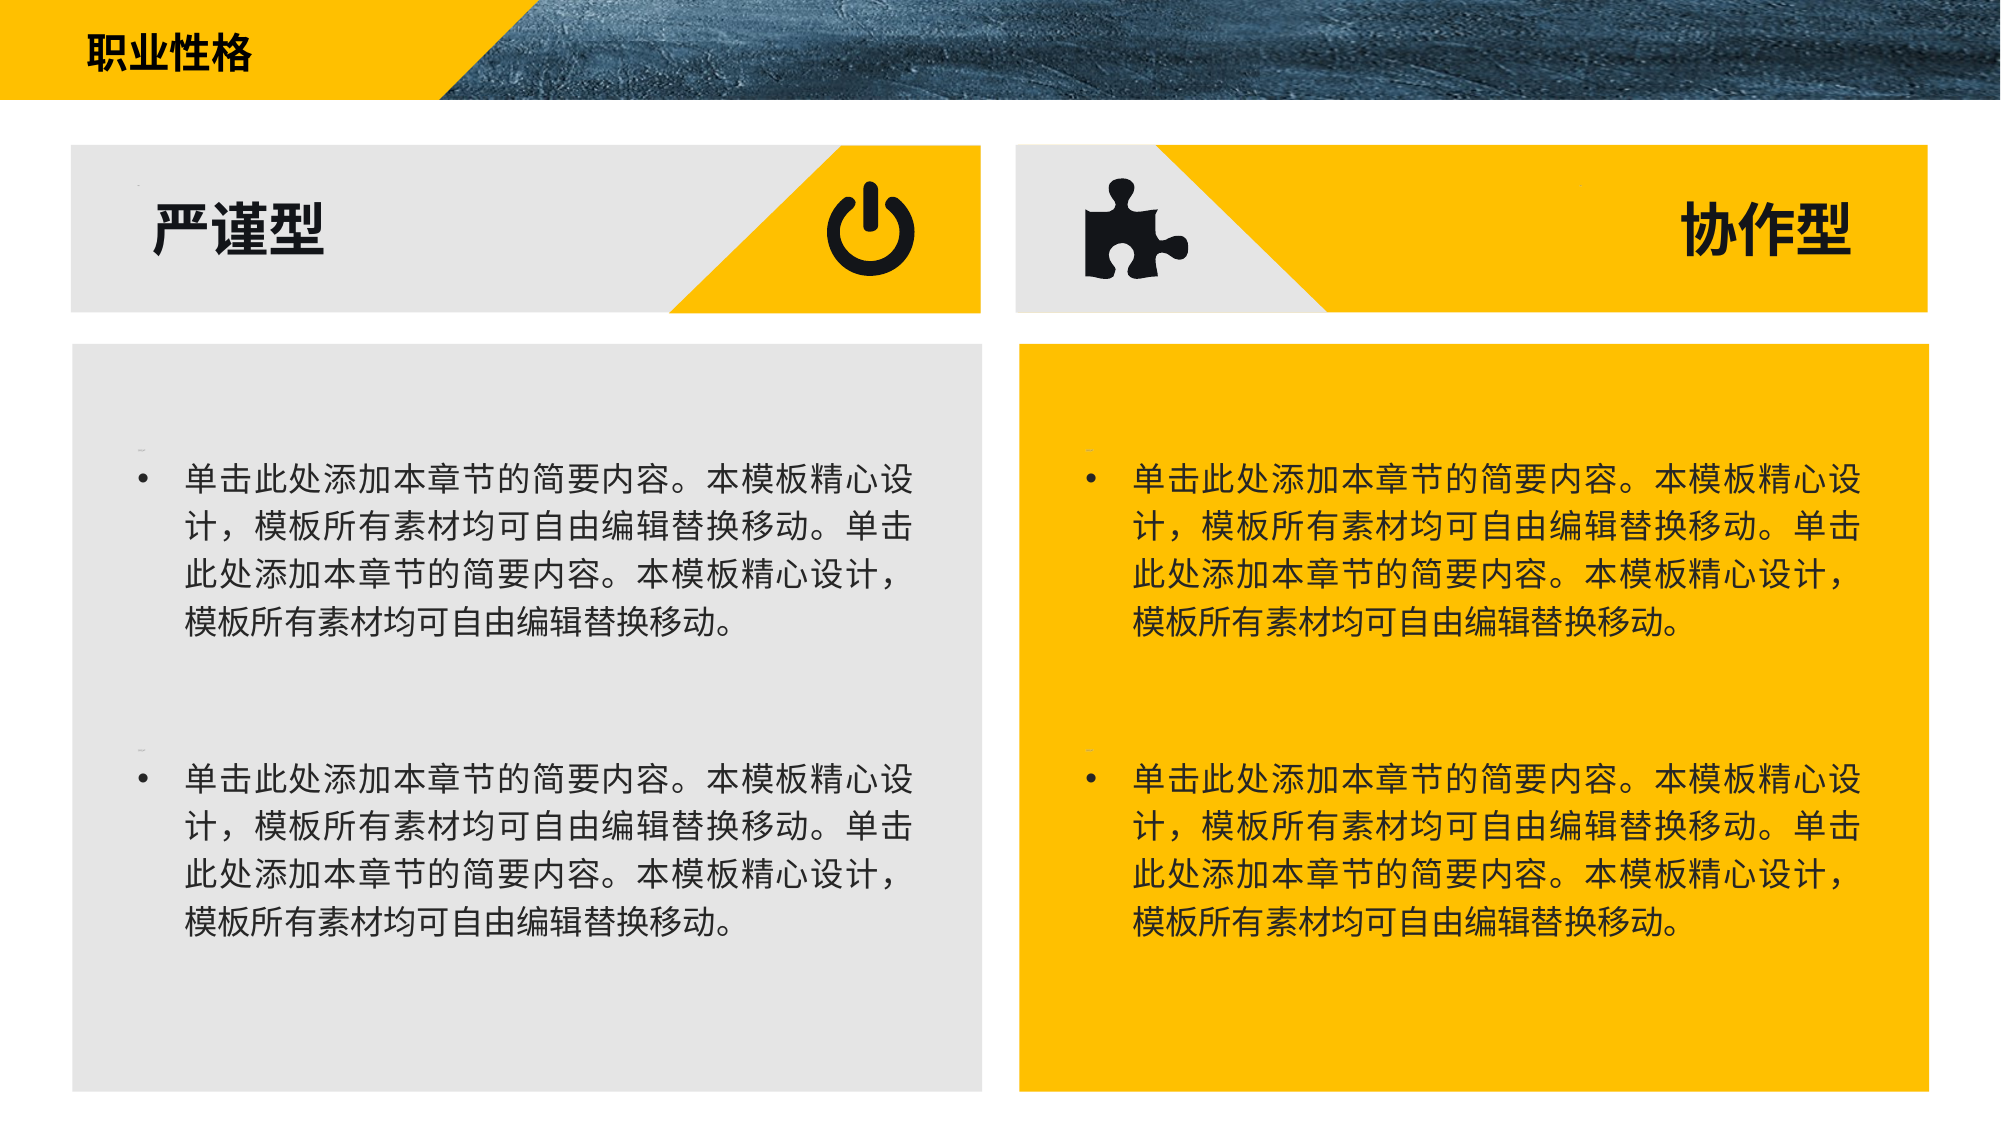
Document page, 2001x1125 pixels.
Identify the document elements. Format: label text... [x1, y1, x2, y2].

text_box 单击此处添加本章节的简要内容。本模板精心设计，模板所有素材均可自由编辑替换移动。单击此处添加本章节的简要内容。本模板精心设计，模板所有素材均可自由编辑替换移动。 [1085, 449, 1863, 642]
text_box [827, 196, 915, 276]
text_box 单击此处添加本章节的简要内容。本模板精心设计，模板所有素材均可自由编辑替换移动。单击此处添加本章节的简要内容。本模板精心设计，模板所有素材均可自由编辑替换移动。 [137, 749, 915, 942]
text_box [666, 144, 982, 315]
text_box [1085, 178, 1189, 279]
text_box 严谨型 [137, 185, 428, 271]
picture [440, 0, 2001, 100]
text_box [863, 181, 879, 232]
text_box [1014, 143, 1330, 314]
text_box 单击此处添加本章节的简要内容。本模板精心设计，模板所有素材均可自由编辑替换移动。单击此处添加本章节的简要内容。本模板精心设计，模板所有素材均可自由编辑替换移动。 [137, 449, 915, 642]
text_box [70, 144, 840, 313]
text_box [71, 343, 983, 1093]
text_box [1157, 144, 1929, 313]
text_box [1018, 343, 1930, 1093]
text_box 协作型 [1578, 185, 1869, 271]
text_box 职业性格 [71, 19, 674, 84]
text_box 单击此处添加本章节的简要内容。本模板精心设计，模板所有素材均可自由编辑替换移动。单击此处添加本章节的简要内容。本模板精心设计，模板所有素材均可自由编辑替换移动。 [1085, 749, 1863, 942]
